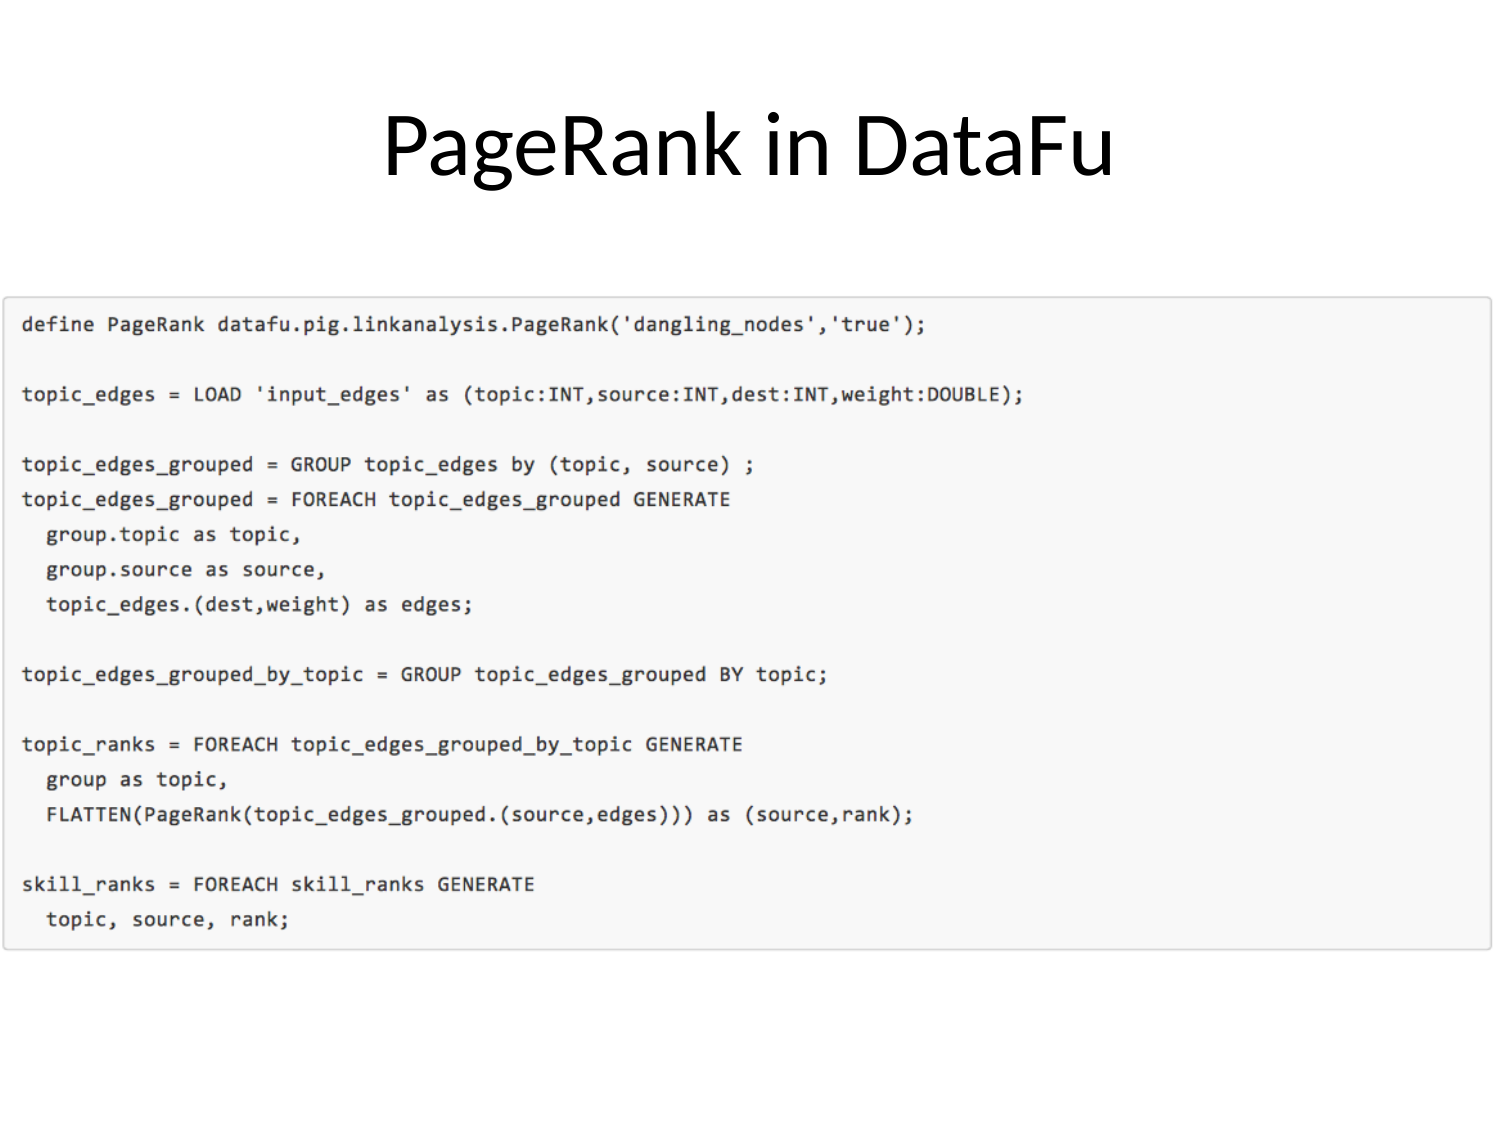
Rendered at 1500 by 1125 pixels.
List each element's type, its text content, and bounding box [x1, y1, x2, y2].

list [0, 211, 1500, 1038]
title PageRank in DataFu [75, 45, 1425, 210]
